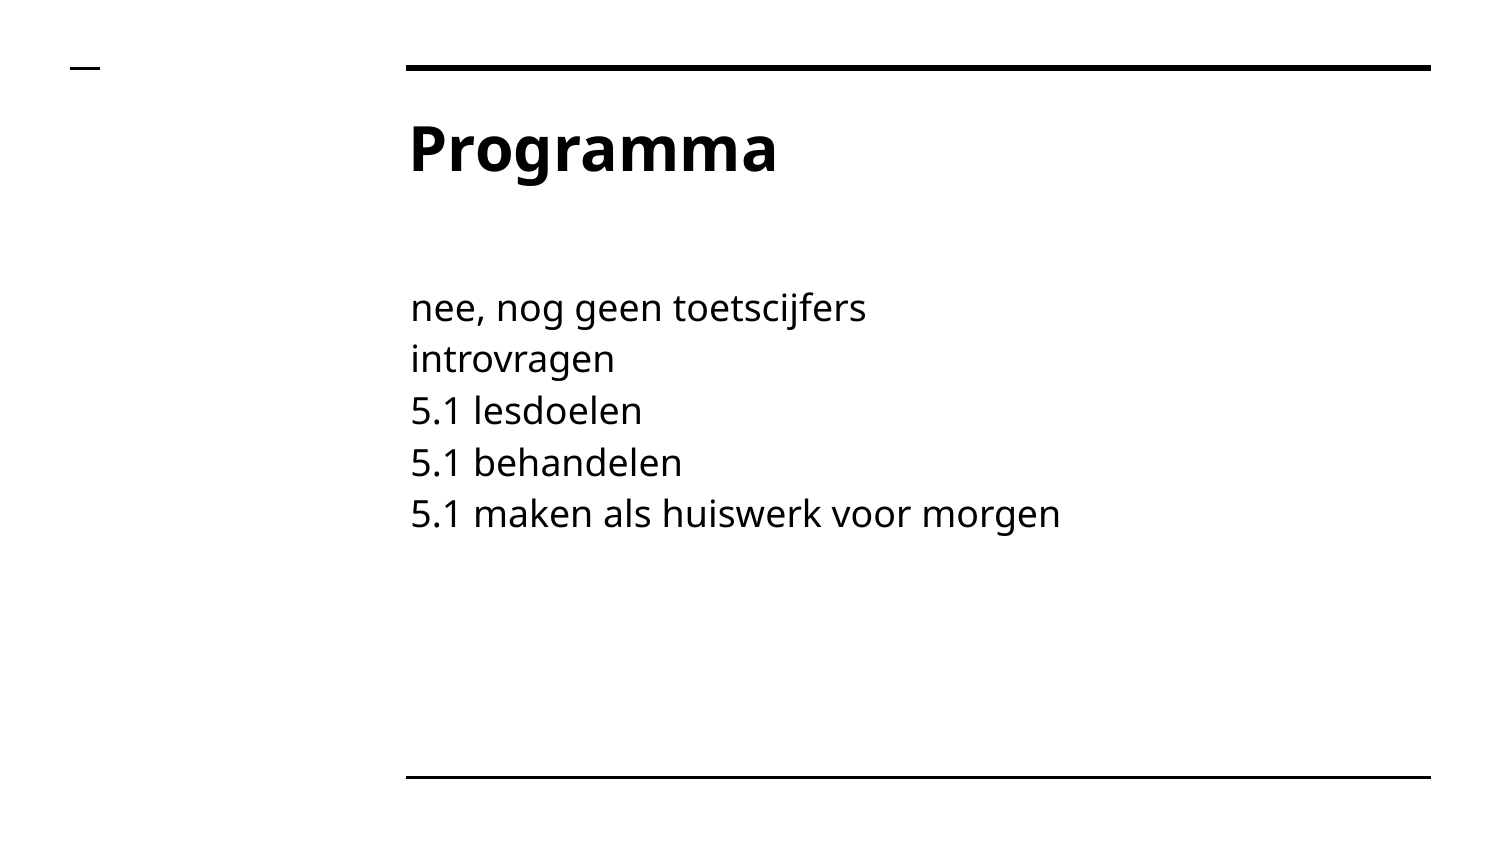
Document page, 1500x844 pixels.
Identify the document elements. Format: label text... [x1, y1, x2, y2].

title Programma [393, 94, 1431, 199]
list nee, nog geen toetscijfers introvragen 5.1 lesdoelen 5.1 behandelen 5.1 maken als huiswerk voor morgen [395, 261, 1433, 755]
